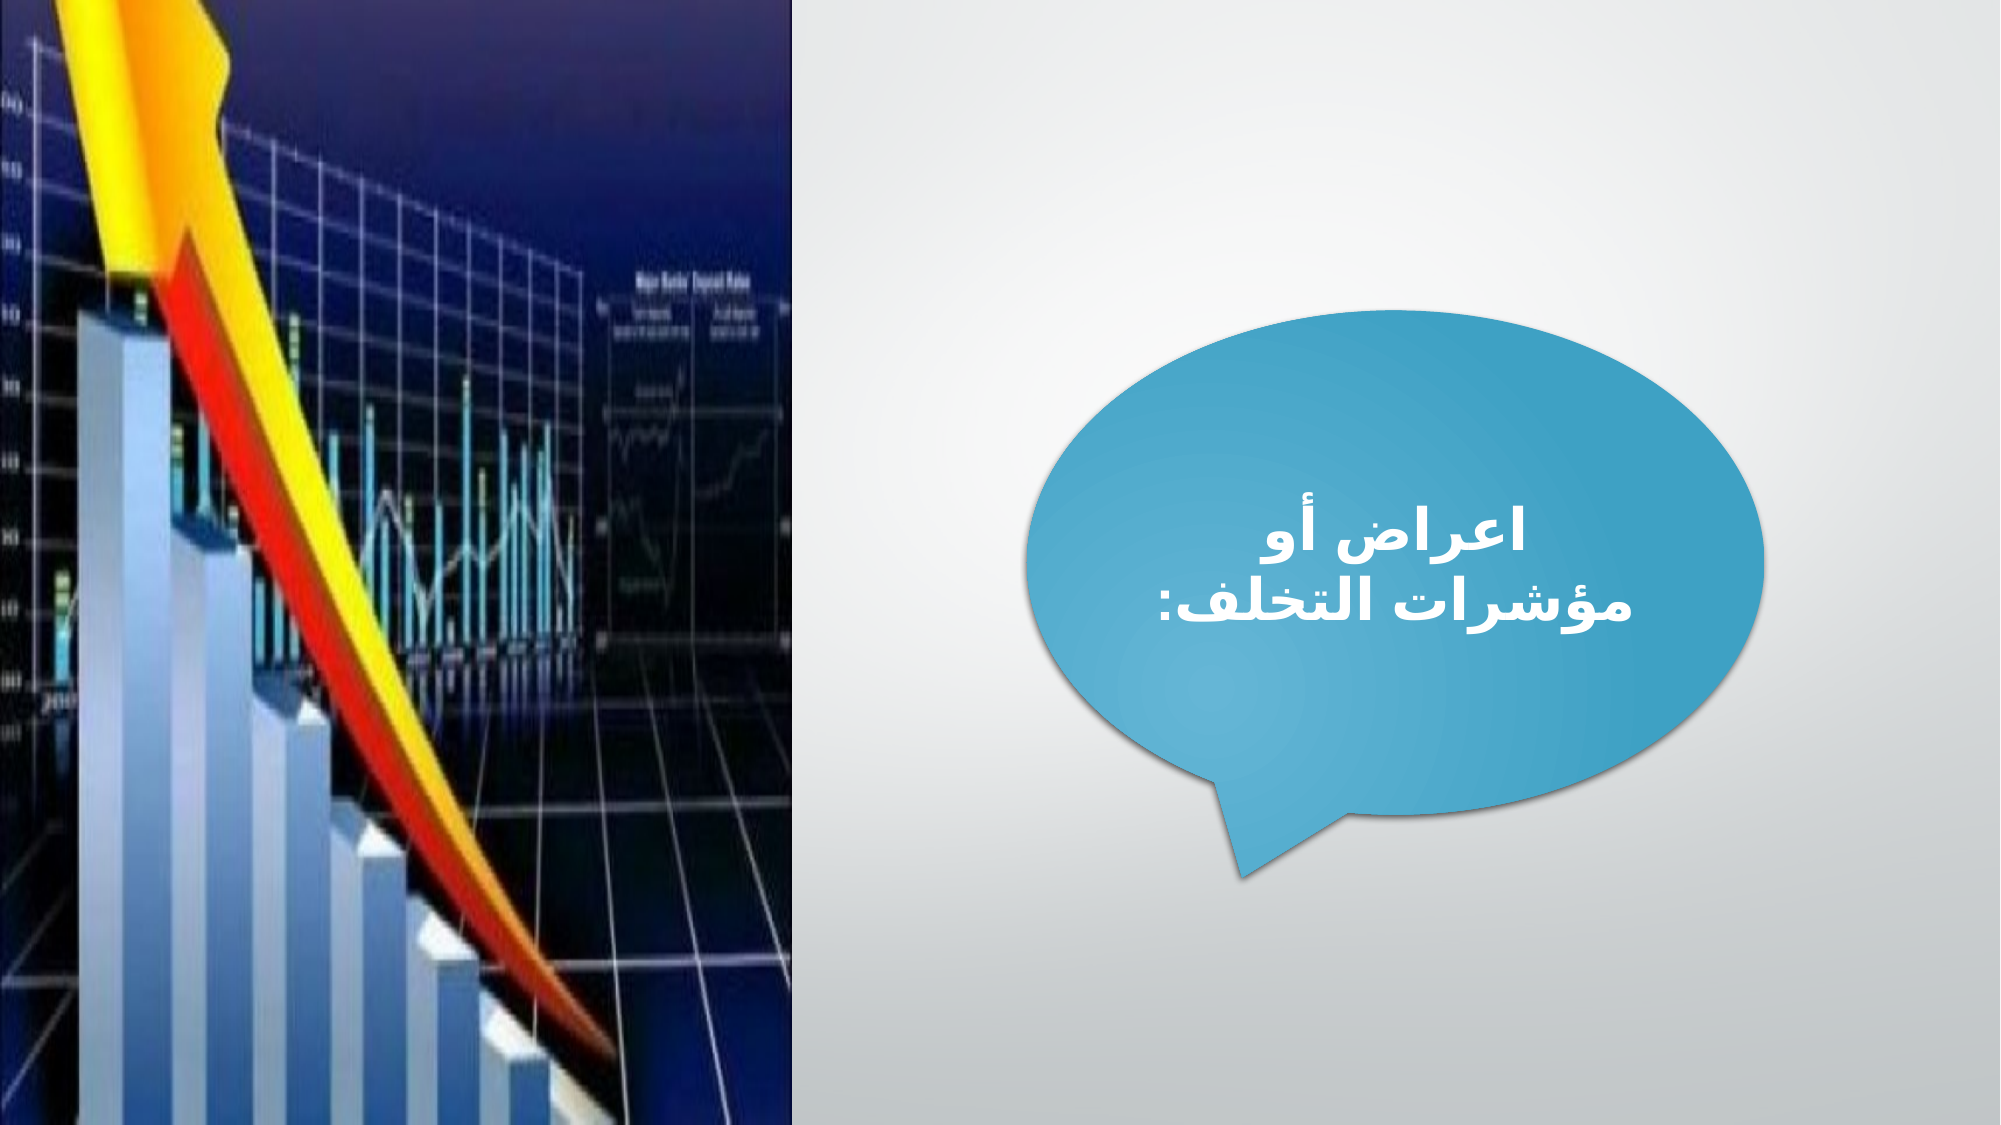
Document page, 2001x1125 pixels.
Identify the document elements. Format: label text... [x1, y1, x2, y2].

picture [0, 0, 792, 1125]
text_box اعراض أو مؤشرات التخلف: [1026, 310, 1765, 878]
